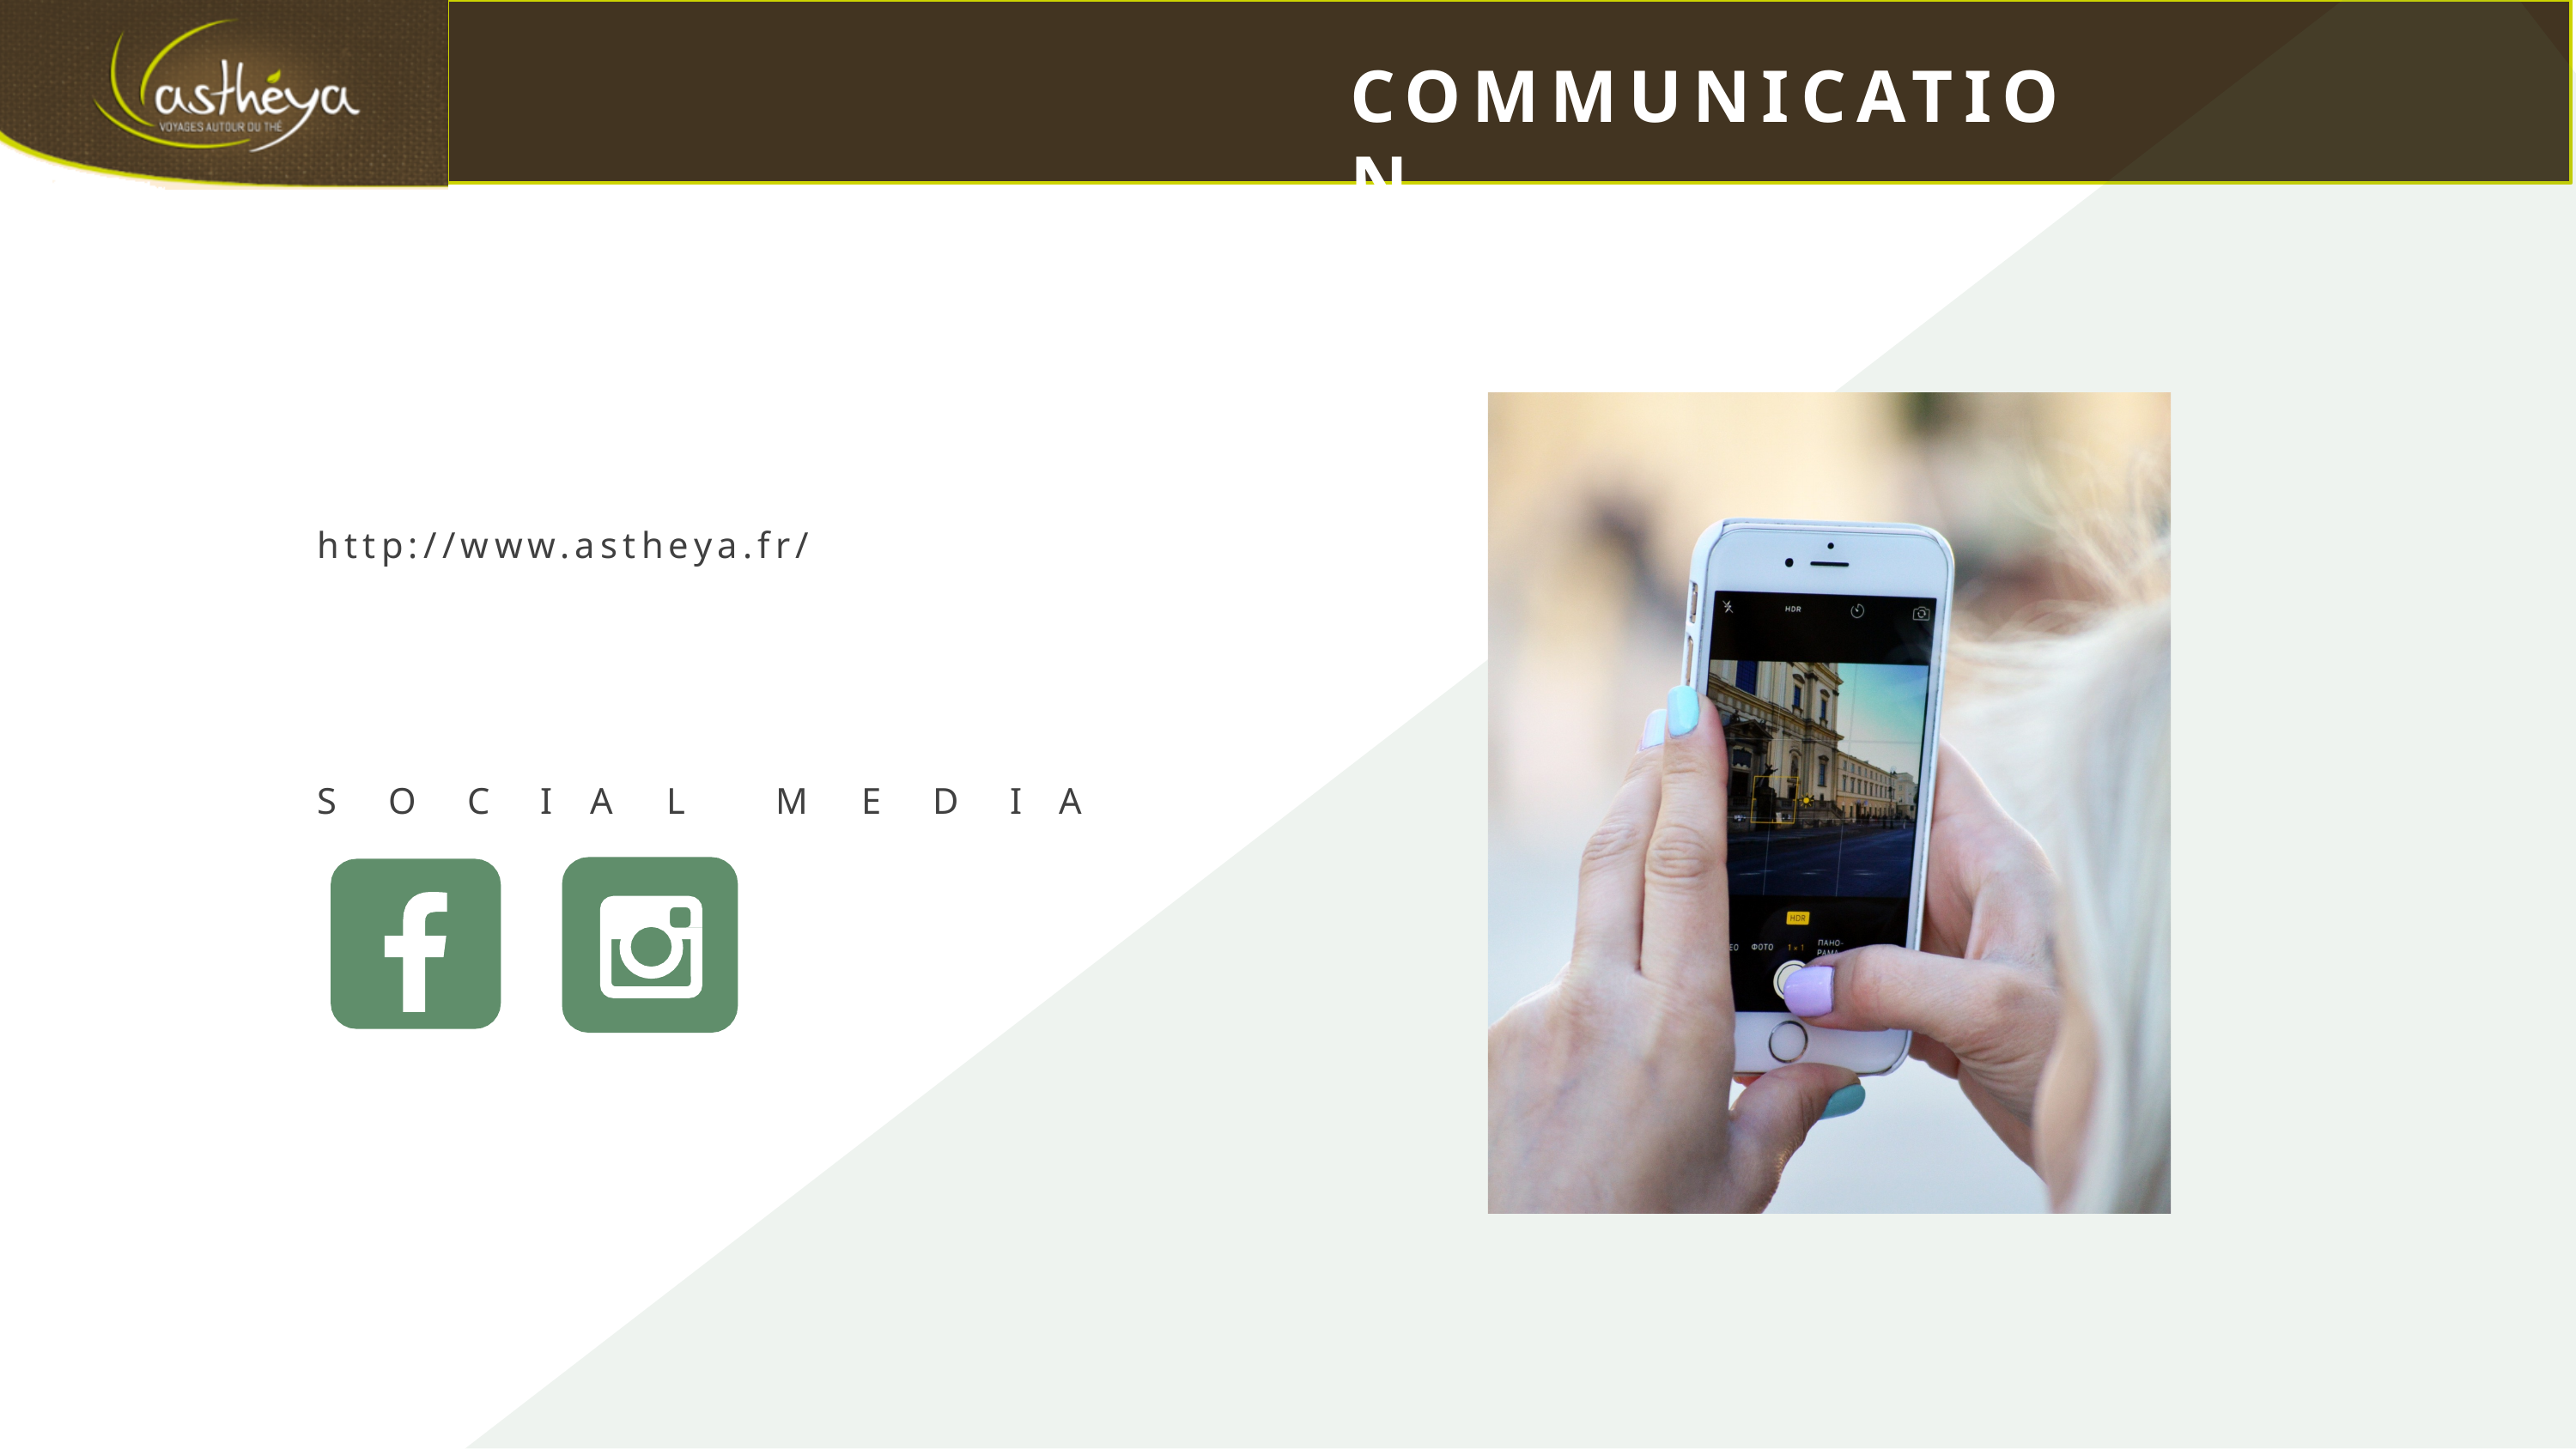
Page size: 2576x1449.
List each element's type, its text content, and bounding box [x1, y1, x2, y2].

text_box [331, 858, 501, 1029]
text_box [562, 857, 738, 1034]
picture [0, 0, 448, 190]
text_box http://www.astheya.fr/ [315, 520, 1196, 566]
text_box COMMUNICATION [1348, 48, 2115, 222]
text_box [1487, 392, 2172, 1215]
text_box [465, 0, 2576, 1449]
text_box S O C I A L M E D I A [315, 776, 1196, 822]
text_box [384, 892, 447, 1012]
text_box [599, 895, 702, 998]
